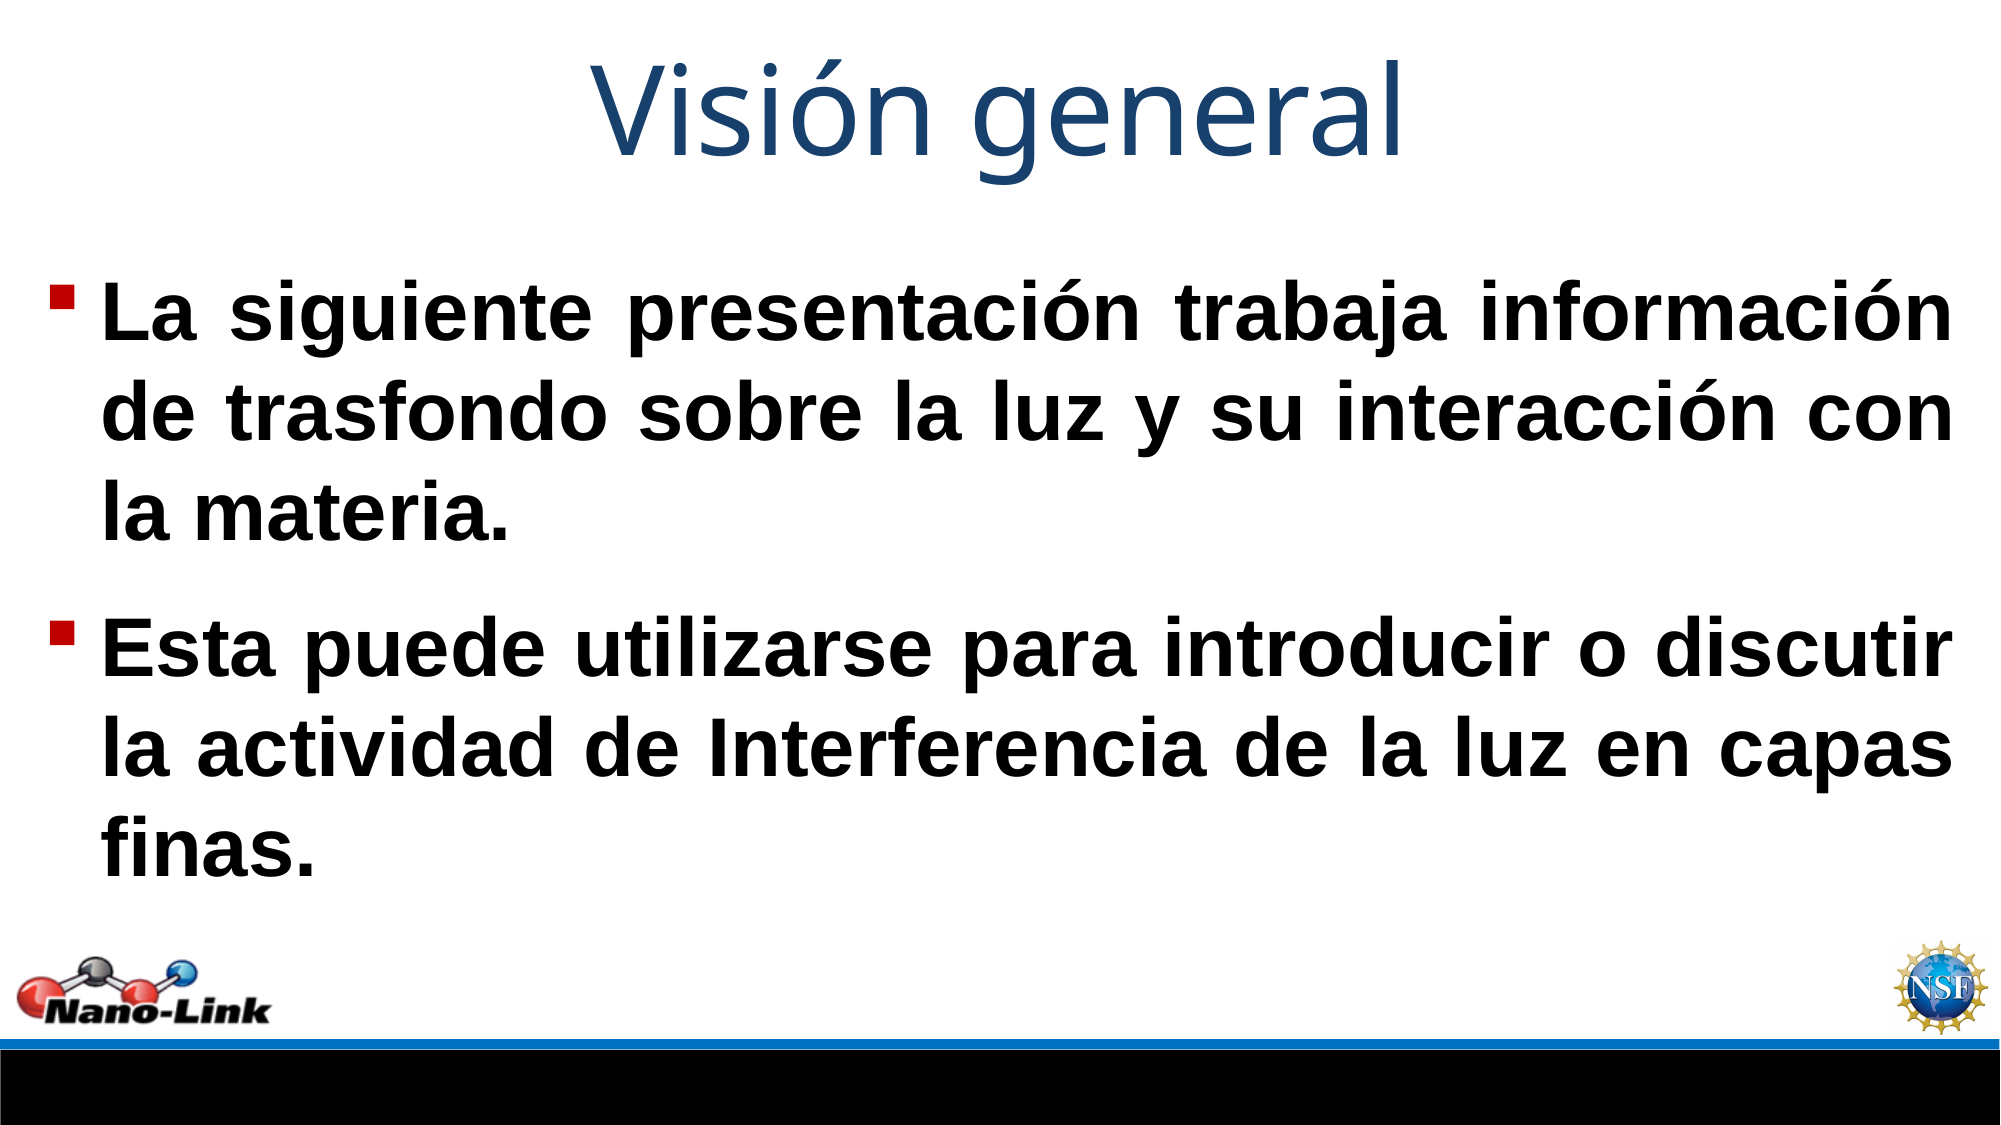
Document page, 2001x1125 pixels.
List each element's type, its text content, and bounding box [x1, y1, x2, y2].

picture [1891, 939, 1990, 1037]
picture [10, 946, 286, 1037]
text_box Visión general [0, 0, 2000, 188]
list La siguiente presentación trabaja información de trasfondo sobre la luz y su interacción con la materia. Esta puede utilizarse para introducir o discutir la actividad de Interferencia de la luz en capas finas. [43, 249, 1957, 900]
